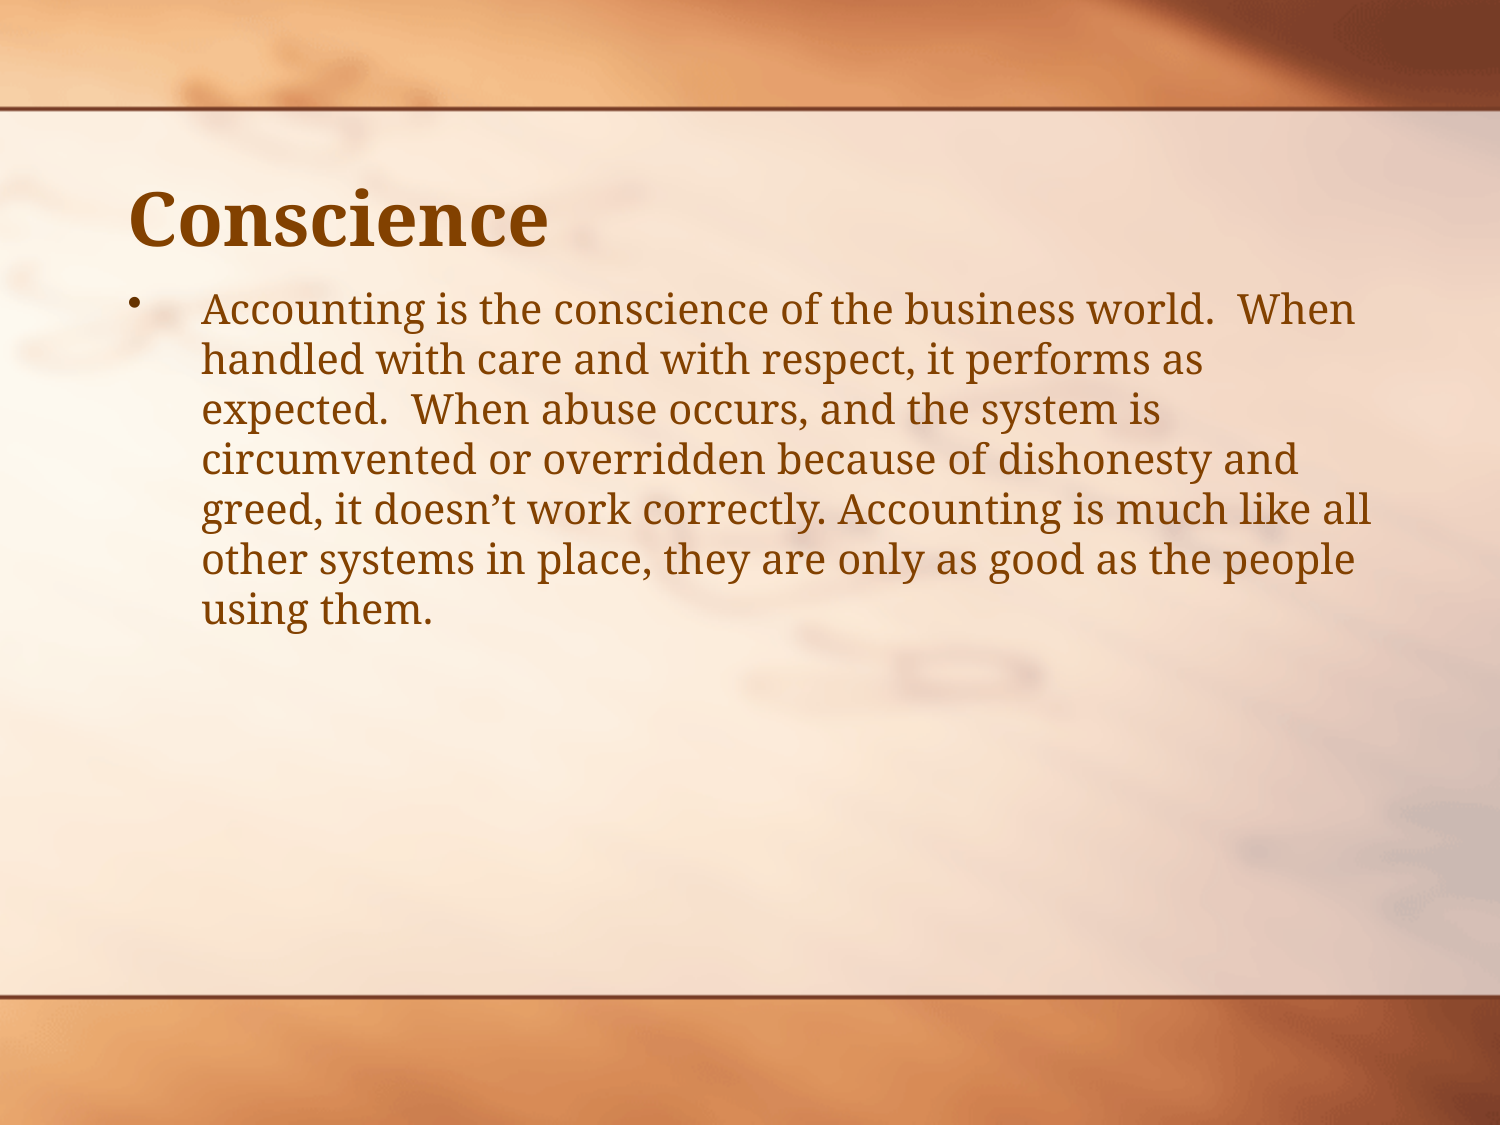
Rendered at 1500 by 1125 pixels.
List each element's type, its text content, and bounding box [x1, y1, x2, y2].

picture [0, 0, 1500, 1125]
title Conscience [112, 124, 1413, 270]
list Accounting is the conscience of the business world. When handled with care and with respect, it performs as expected. When abuse occurs, and the system is circumvented or overridden because of dishonesty and greed, it doesn’t work correctly. Accounting is much like all other systems in place, they are only as good as the people using them. [112, 274, 1413, 951]
